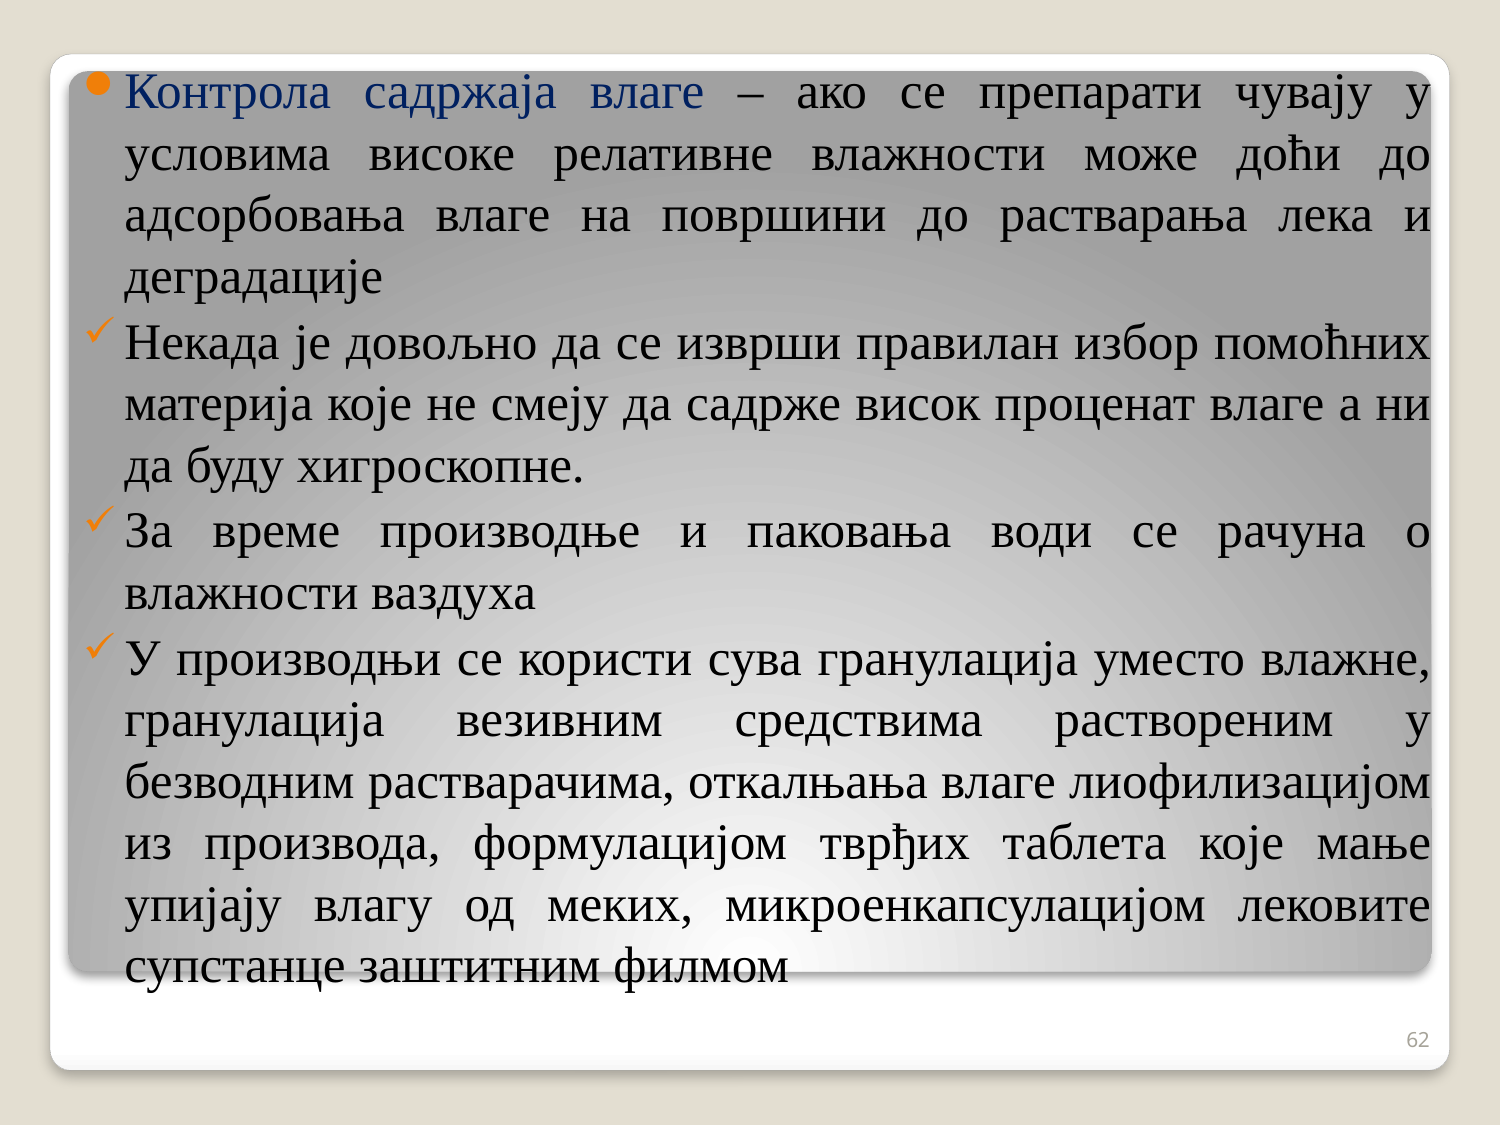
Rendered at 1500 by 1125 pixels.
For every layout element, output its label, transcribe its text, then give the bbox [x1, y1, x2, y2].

list Контрола садржаја влаге – ако се препарати чувају у условима високе релативне влажности може доћи до адсорбовања влаге на површини до растварања лека и деградације Некада је довољно да се изврши правилан избор помоћних материја које не смеју да садрже висок проценат влаге а ни да буду хигроскопне. За време производње и паковања води се рачуна о влажности ваздуха У производњи се користи сува гранулација уместо влажне, гранулација везивним средствима раствореним у безводним растварачима, откалњања влаге лиофилизацијом из производа, формулацијом тврђих таблета које мање упијају влагу од меких, микроенкапсулацијом лековите супстанце заштитним филмом [53, 42, 1447, 1071]
slide_number 62 [1369, 1002, 1445, 1063]
